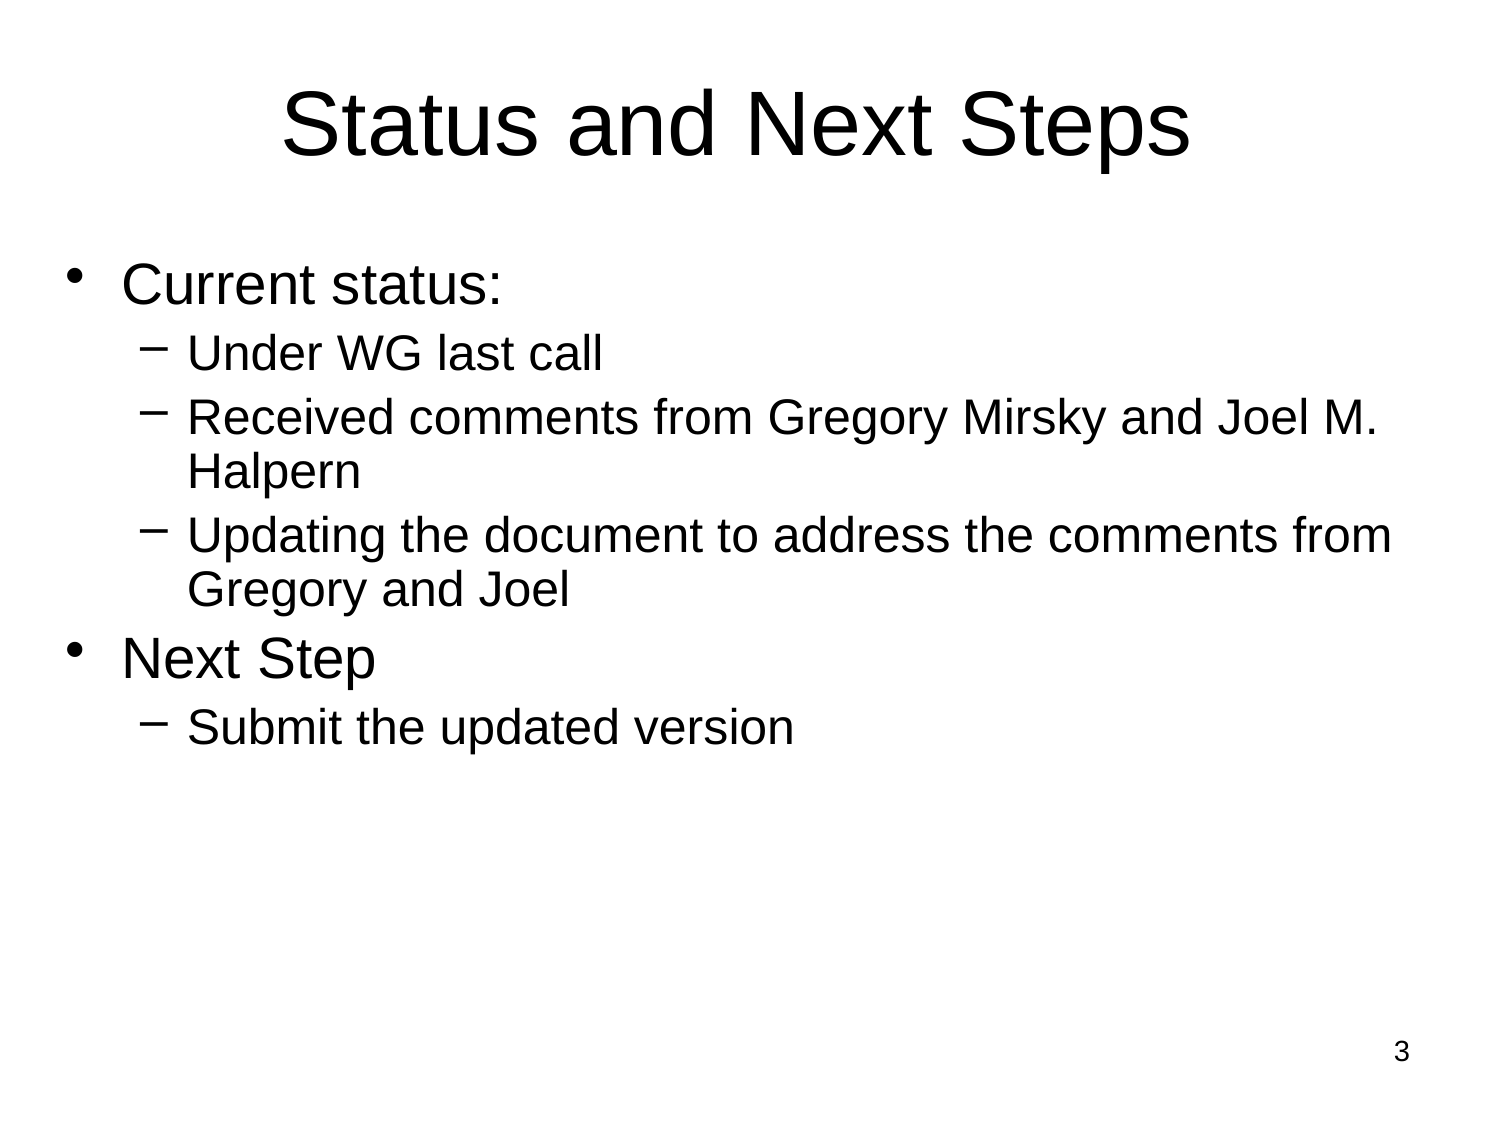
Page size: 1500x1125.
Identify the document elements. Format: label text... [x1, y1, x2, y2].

list Current status: Under WG last call Received comments from Gregory Mirsky and Joel M. Halpern Updating the document to address the comments from Gregory and Joel Next Step Submit the updated version [49, 174, 1426, 988]
text_box 3 [1074, 1024, 1425, 1103]
title Status and Next Steps [62, 24, 1413, 174]
